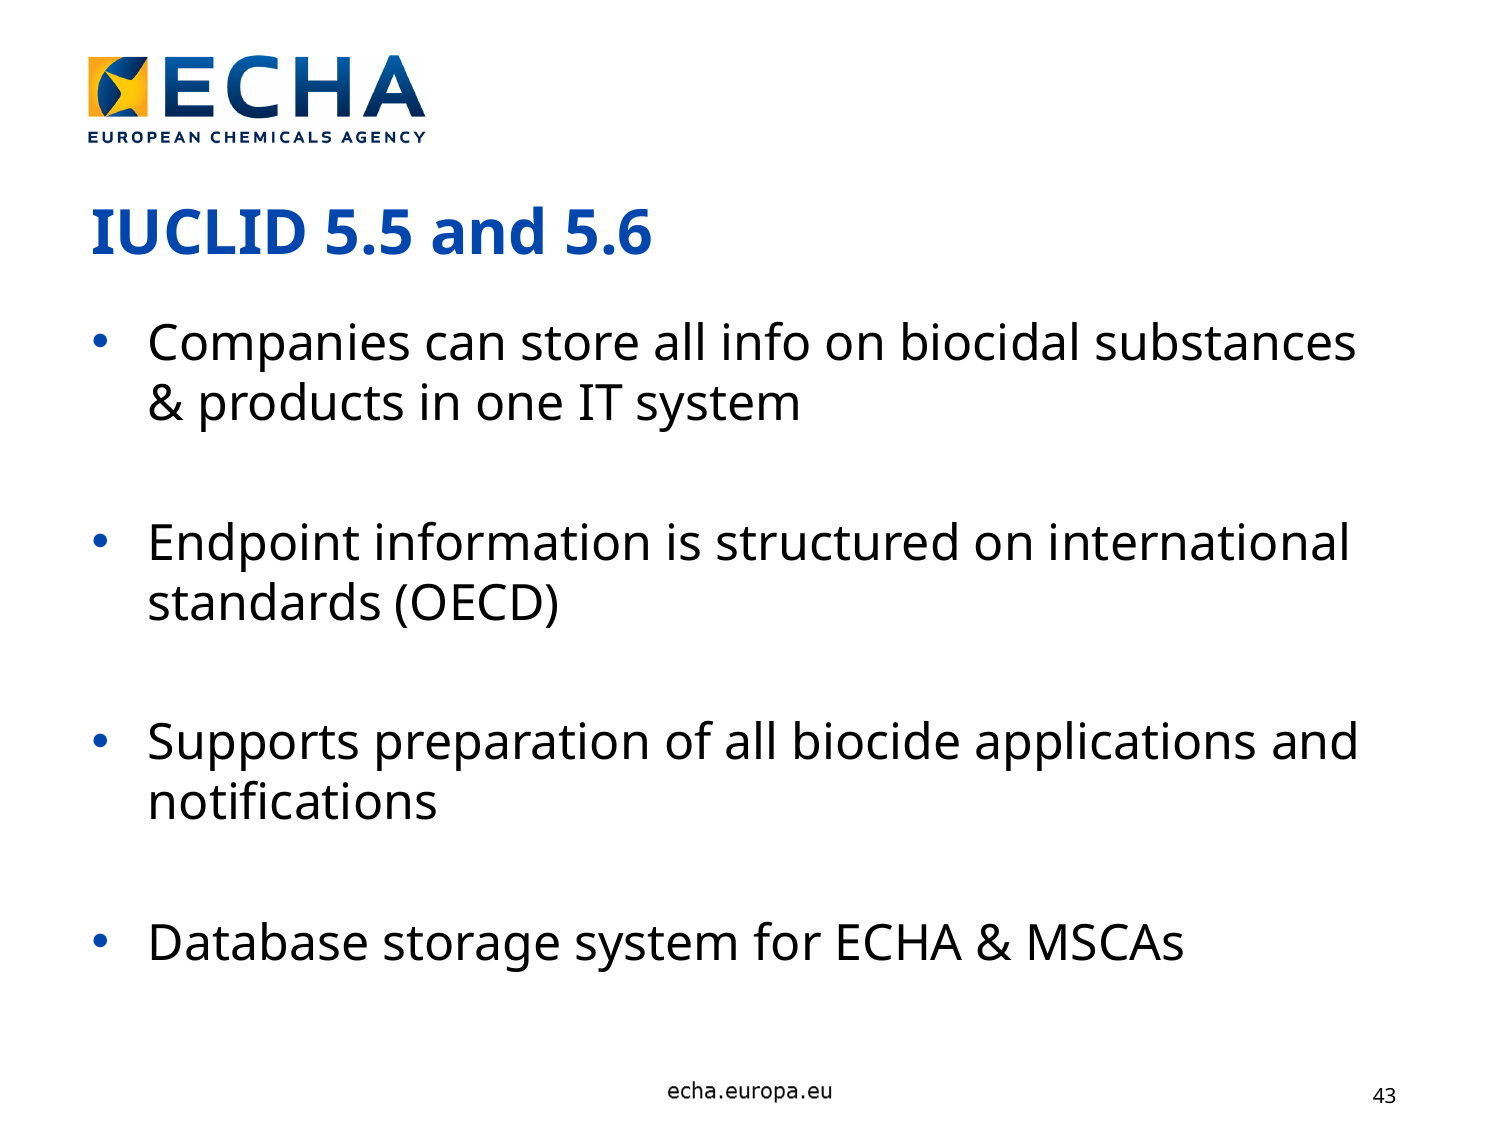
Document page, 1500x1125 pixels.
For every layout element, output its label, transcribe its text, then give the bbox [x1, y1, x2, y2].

slide_number 43 [1174, 1074, 1412, 1125]
list IUCLID 5.5 and 5.6 [76, 184, 1400, 274]
list Companies can store all info on biocidal substances & products in one IT system Endpoint information is structured on international standards (OECD) Supports preparation of all biocide applications and notifications Database storage system for ECHA & MSCAs [76, 302, 1400, 1000]
picture [88, 54, 426, 144]
picture [620, 1070, 880, 1125]
